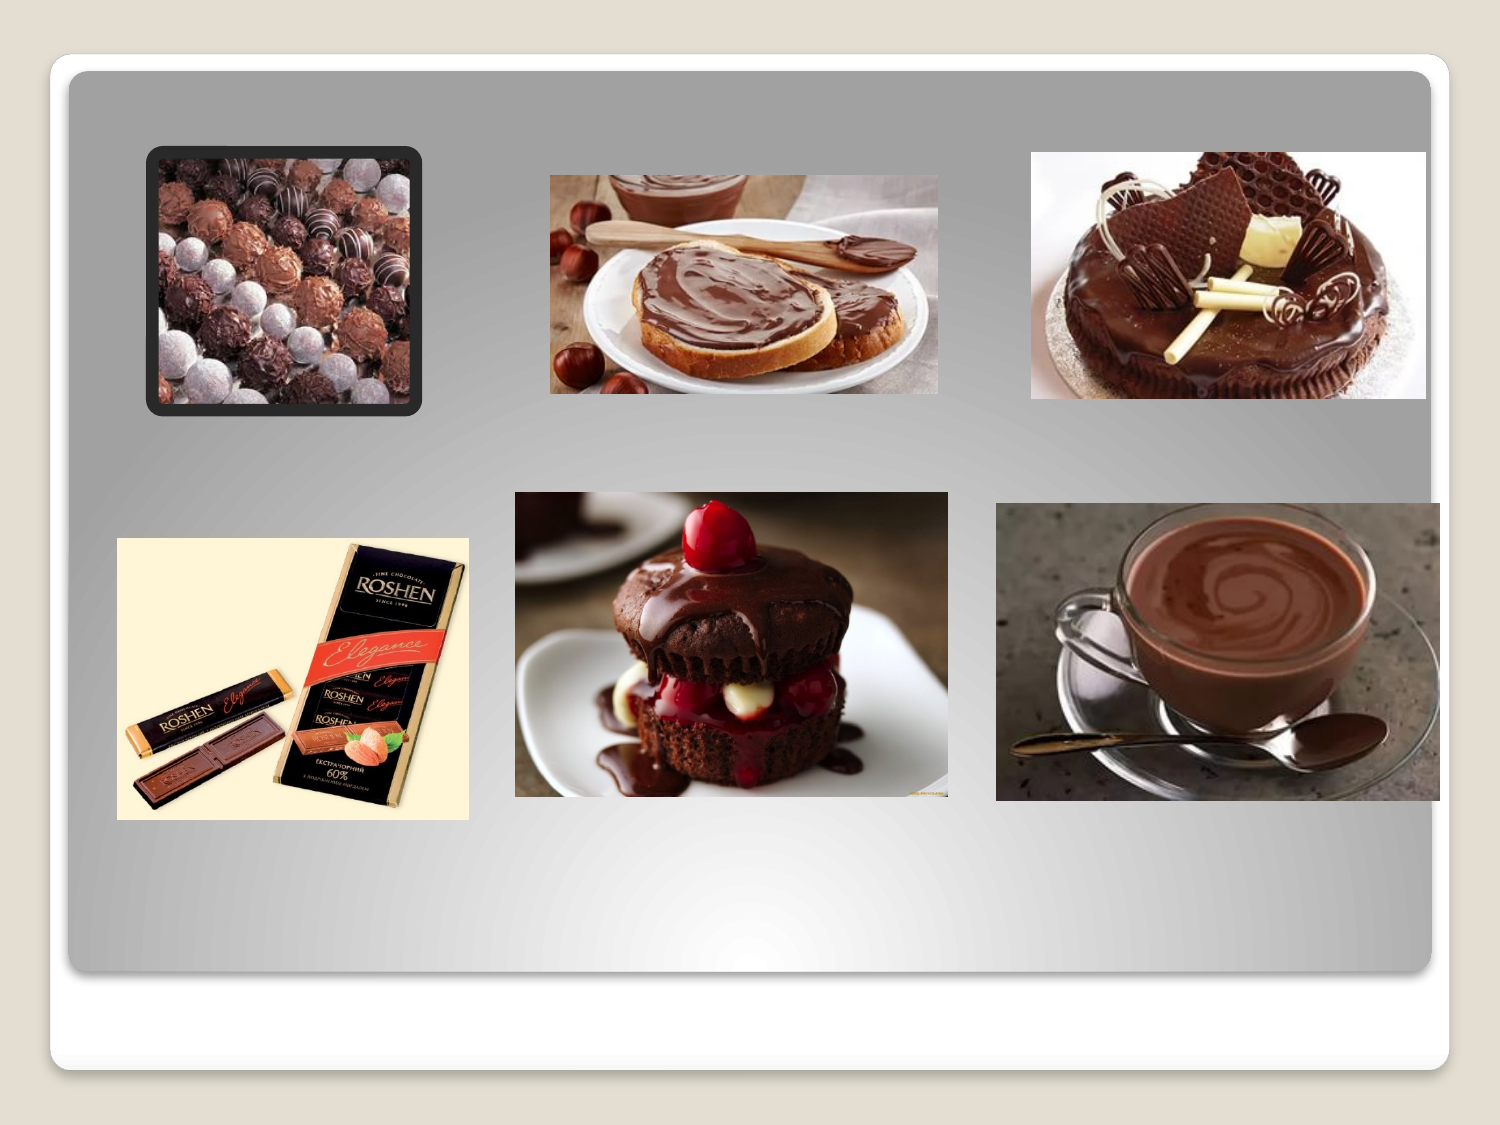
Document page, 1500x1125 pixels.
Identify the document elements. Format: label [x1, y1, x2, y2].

picture [515, 491, 948, 798]
picture [116, 538, 469, 820]
picture [550, 175, 938, 394]
picture [995, 503, 1440, 801]
list [152, 152, 417, 411]
picture [1030, 152, 1426, 399]
